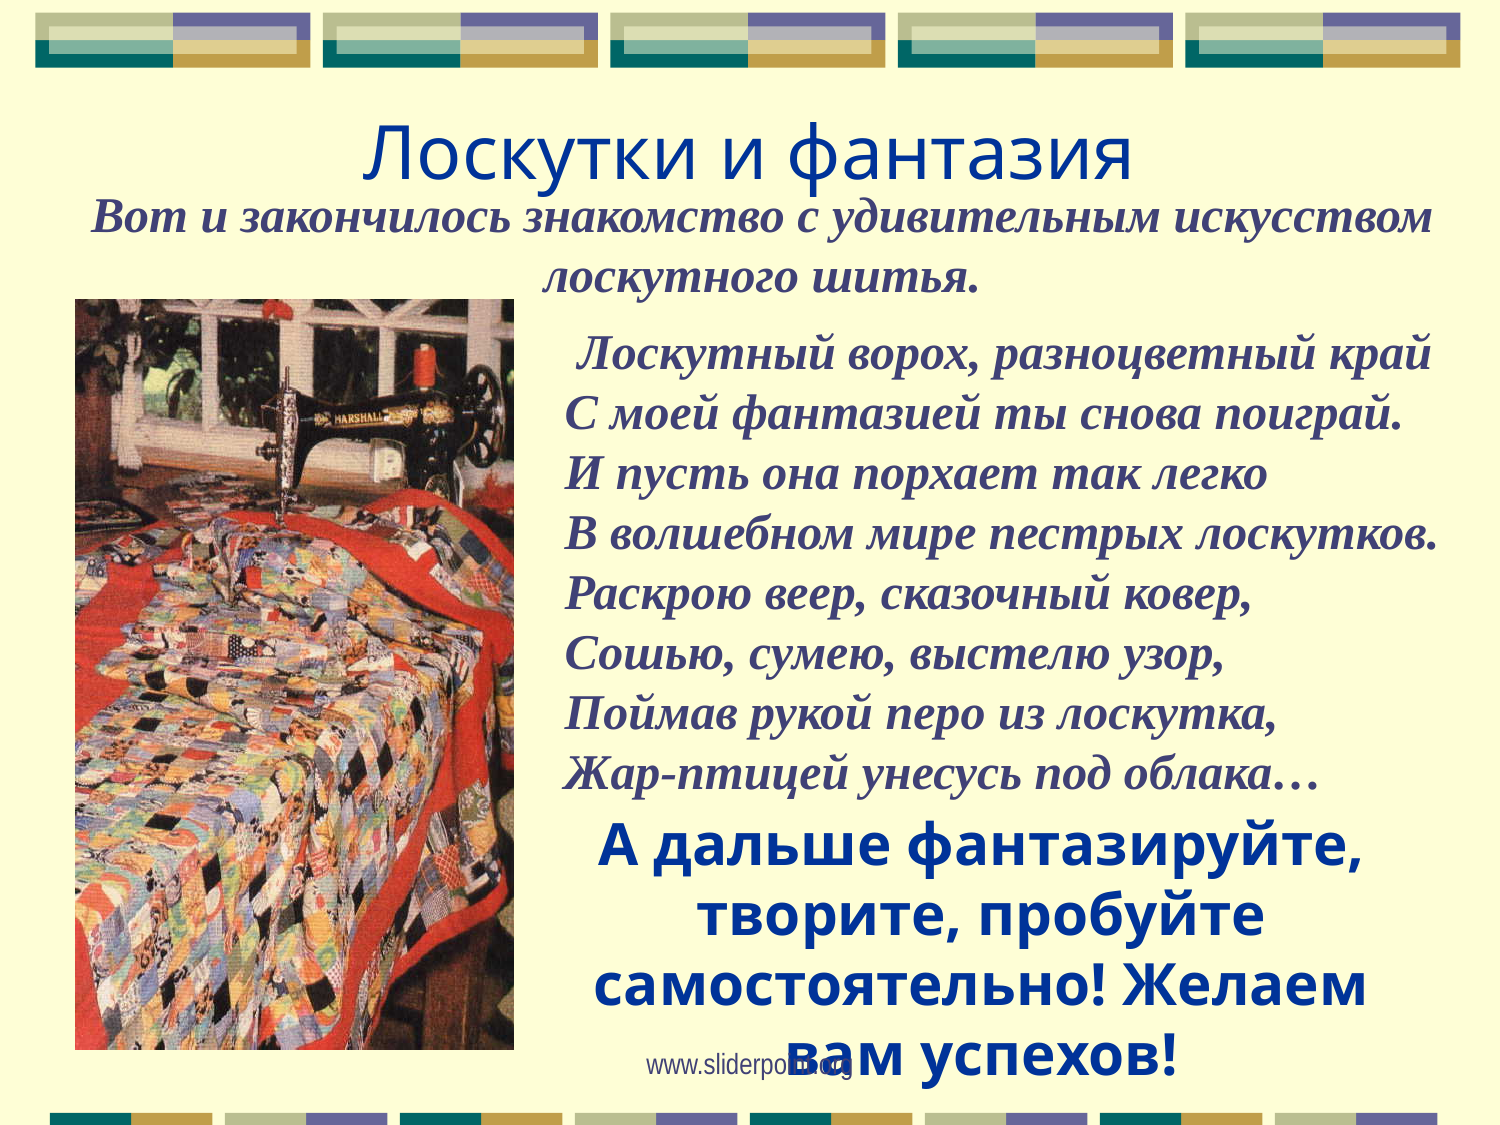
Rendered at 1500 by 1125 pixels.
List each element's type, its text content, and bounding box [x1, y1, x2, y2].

title Лоскутки и фантазия [112, 99, 1388, 174]
text_box А дальше фантазируйте, творите, пробуйте самостоятельно! Желаем вам успехов! [524, 799, 1438, 1095]
text_box Вот и закончилось знакомство с удивительным искусством лоскутного шитья. [75, 174, 1450, 310]
footer www.sliderpoint.org [512, 1012, 988, 1088]
picture [74, 299, 514, 1051]
text_box Лоскутный ворох, разноцветный край С моей фантазией ты снова поиграй. И пусть она порхает так легко В волшебном мире пестрых лоскутков. Раскрою веер, сказочный ковер, Сошью, сумею, выстелю узор, Поймав рукой перо из лоскутка, Жар-птицей унесусь под облака… [549, 312, 1463, 953]
